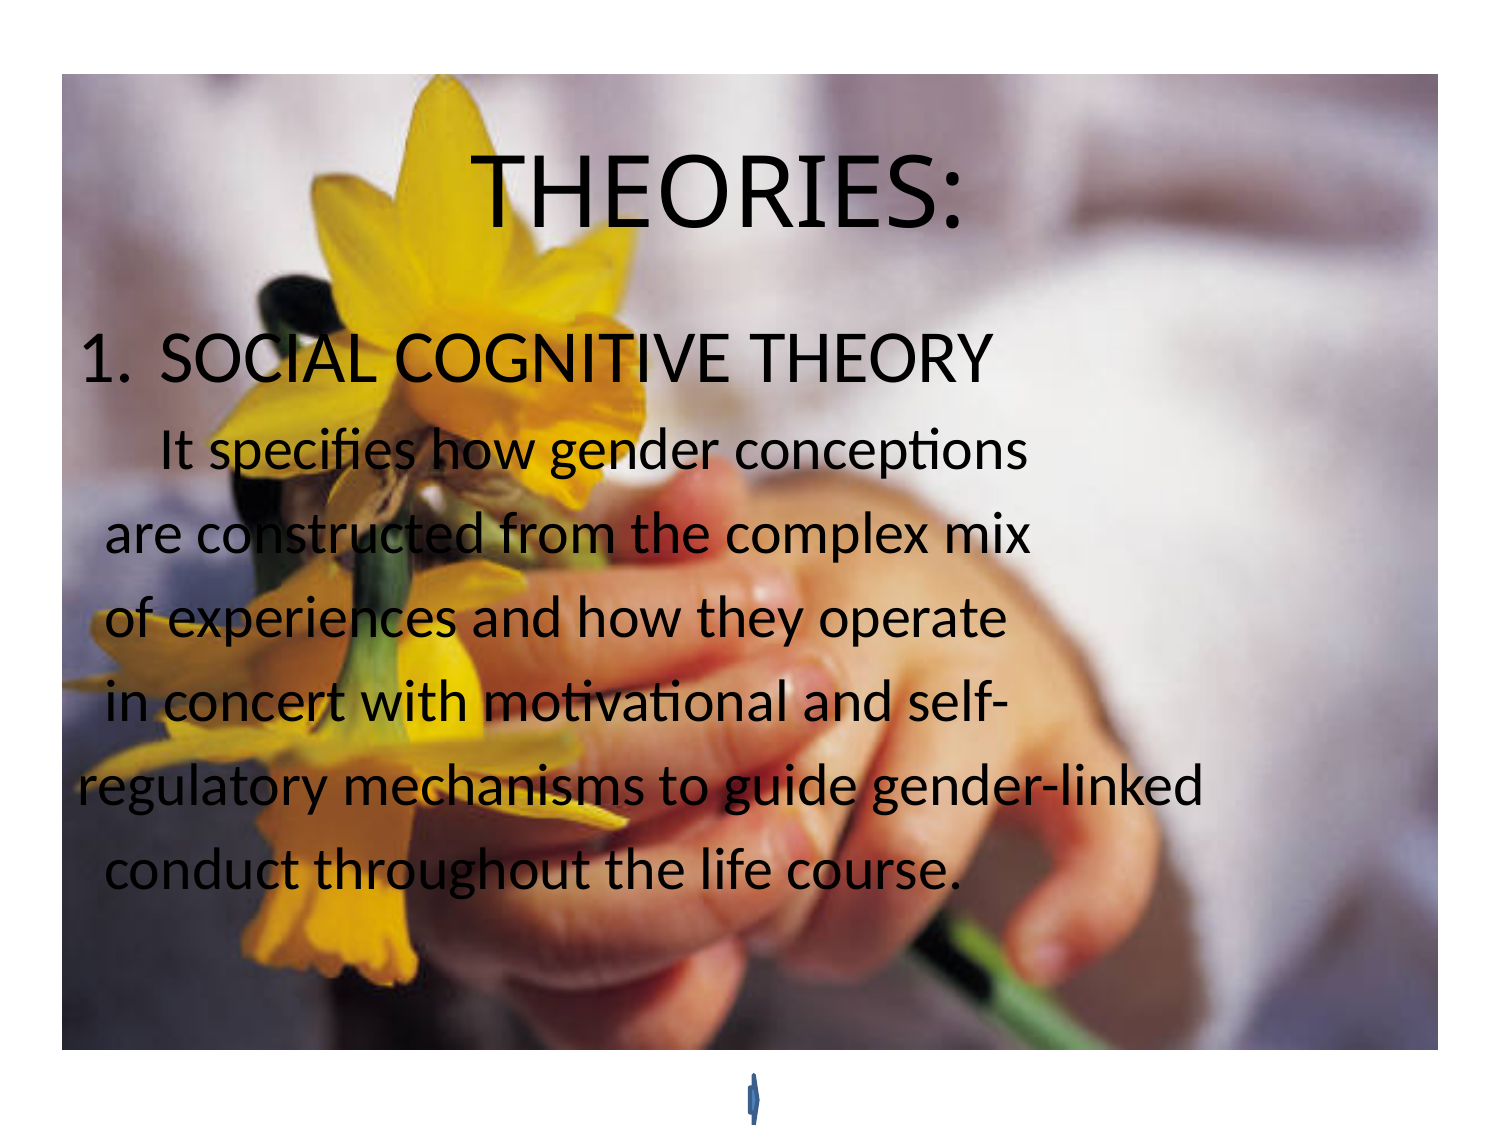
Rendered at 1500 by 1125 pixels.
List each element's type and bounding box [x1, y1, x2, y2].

picture [62, 74, 1438, 1051]
text_box [747, 1072, 760, 1125]
